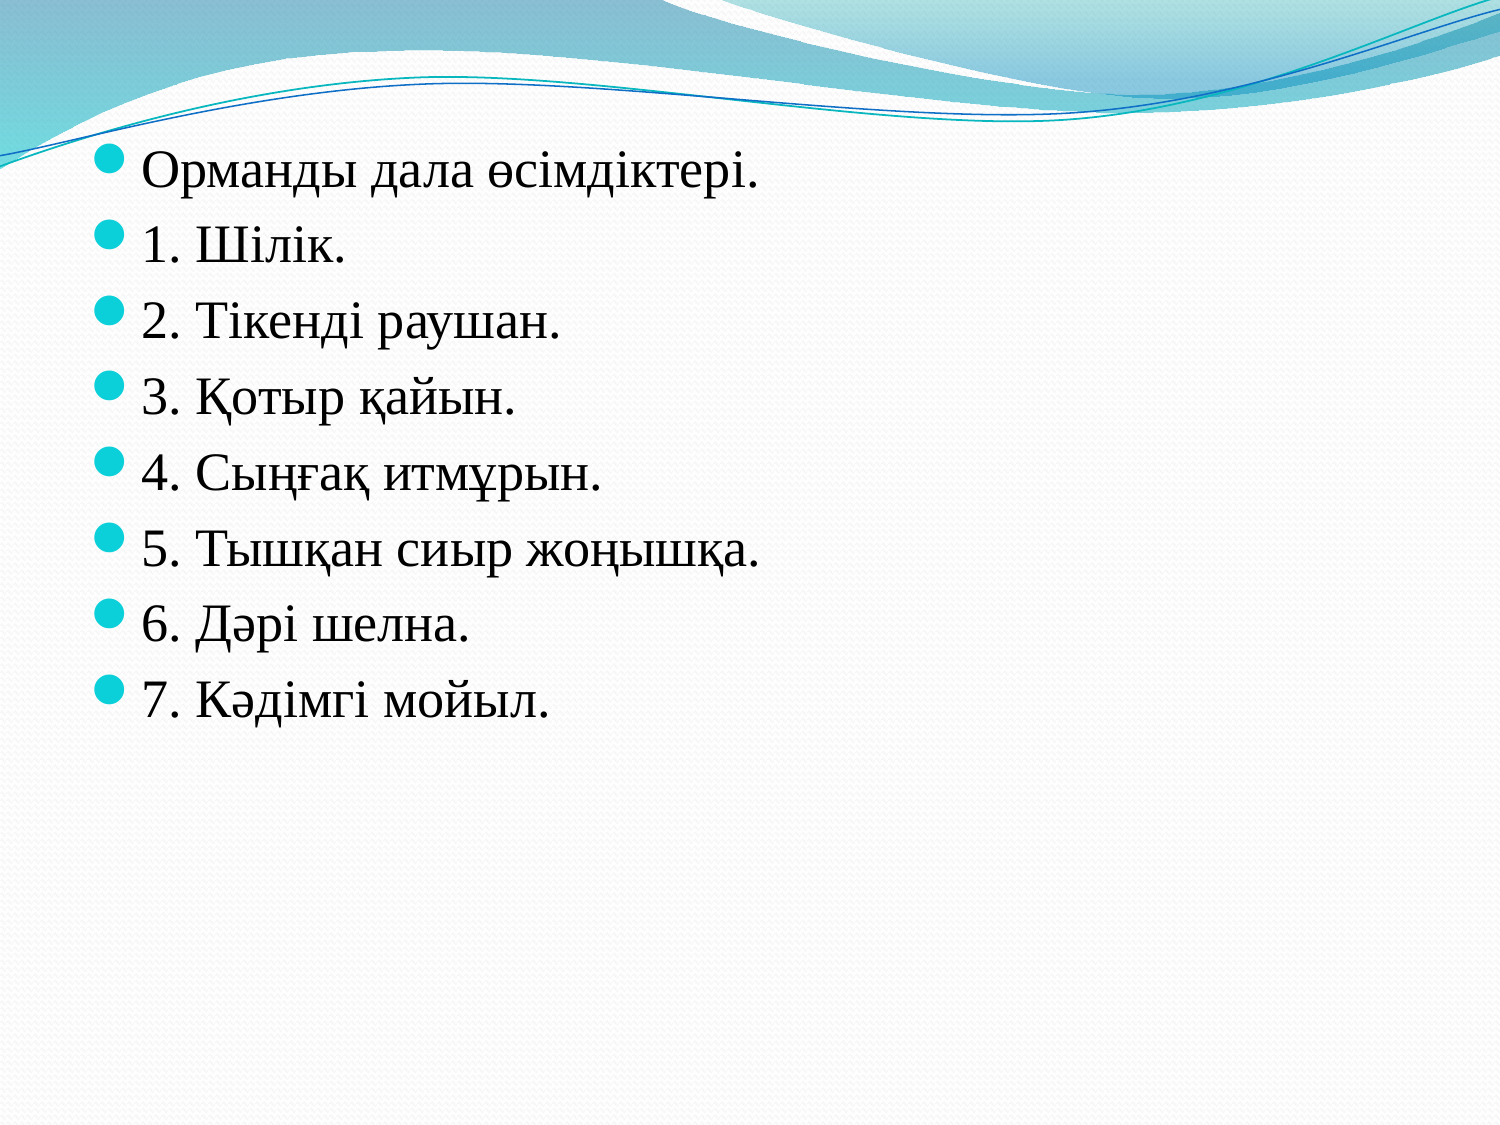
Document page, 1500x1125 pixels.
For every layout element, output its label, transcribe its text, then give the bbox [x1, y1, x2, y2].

list Орманды дала өсімдіктері. 1. Шілік. 2. Тікенді раушан. 3. Қотыр қайын. 4. Сыңғақ итмұрын. 5. Тышқан сиыр жоңышқа. 6. Дәрі шелна. 7. Кәдімгі мойыл. [75, 125, 1425, 1038]
